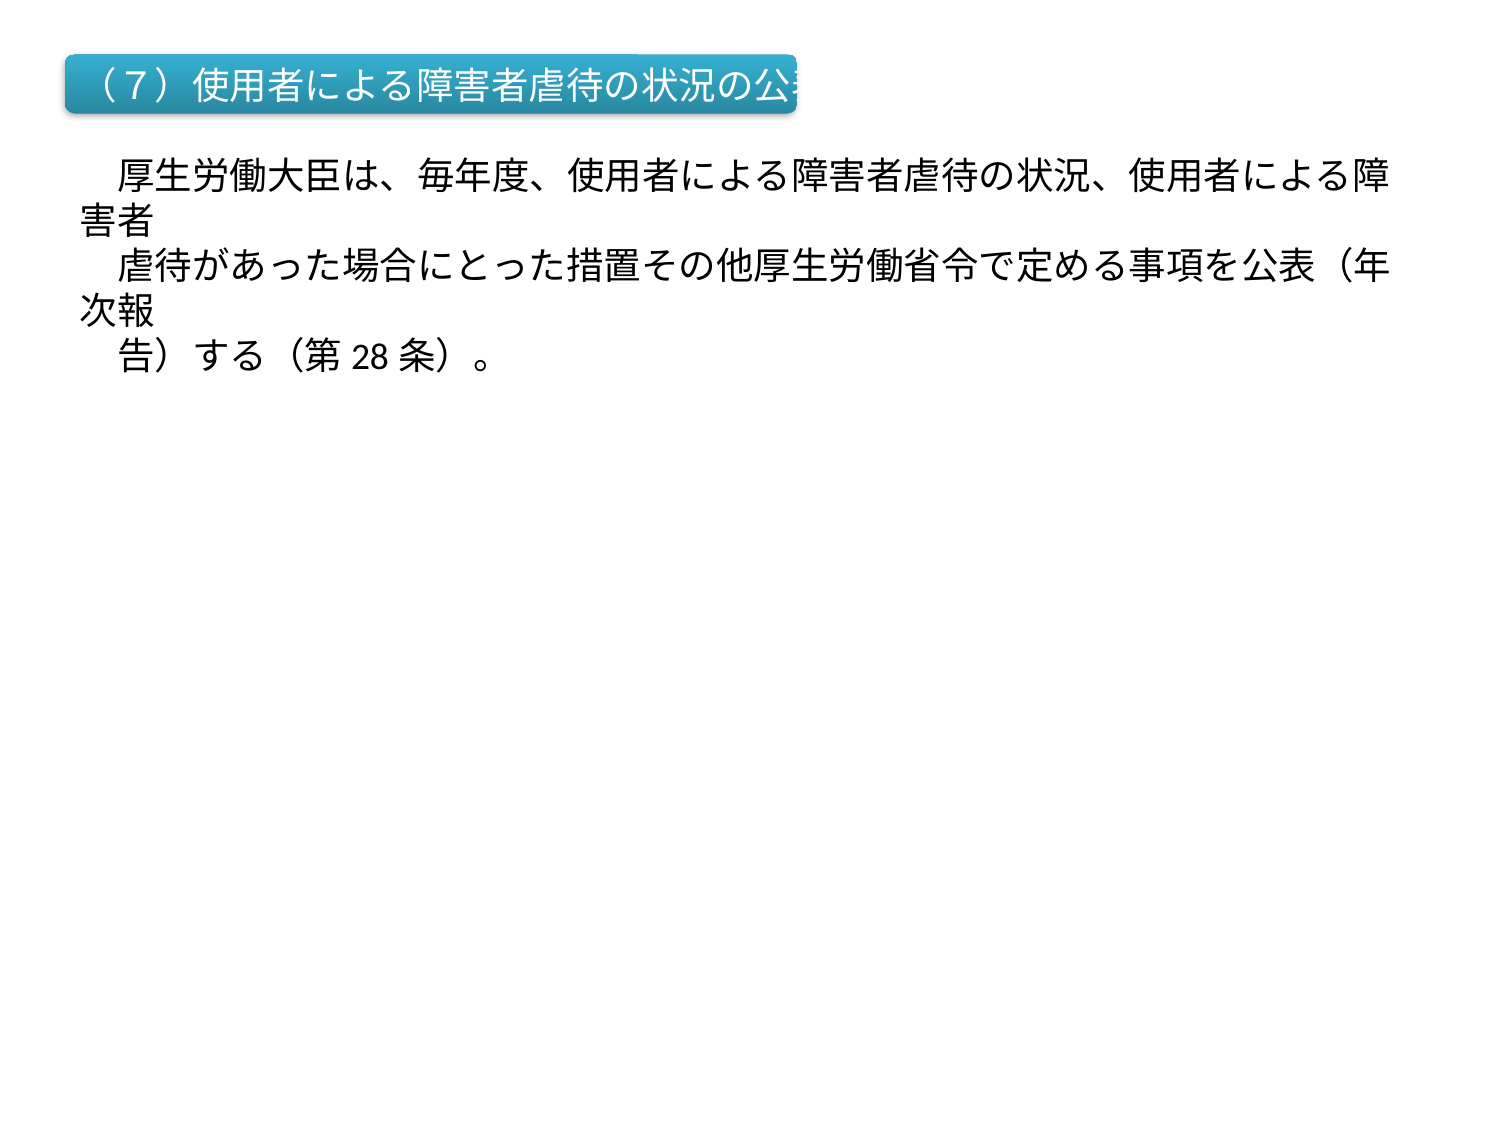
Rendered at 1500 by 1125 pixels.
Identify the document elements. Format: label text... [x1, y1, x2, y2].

text_box （７）使用者による障害者虐待の状況の公表 厚生労働大臣は、毎年度、使用者による障害者虐待の状況、使用者による障害者 虐待があった場合にとった措置その他厚生労働省令で定める事項を公表（年次報 告）する（第28条）。 [64, 54, 1412, 475]
